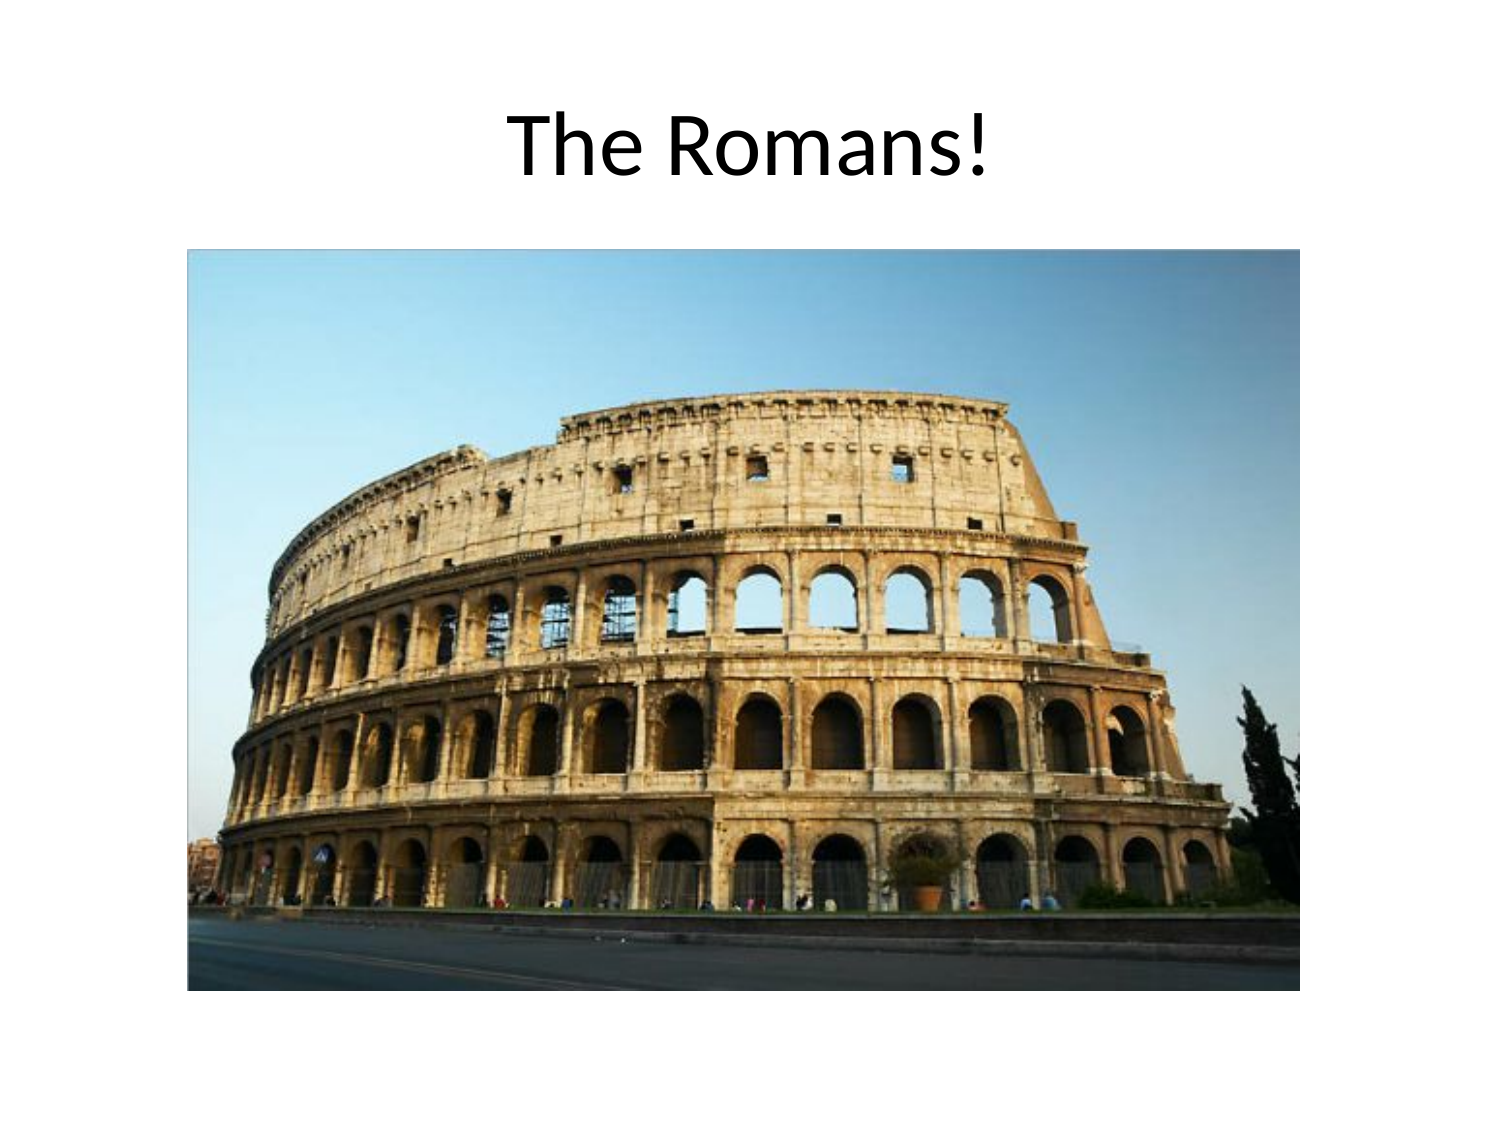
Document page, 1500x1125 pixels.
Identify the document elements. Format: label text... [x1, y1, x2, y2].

picture [187, 249, 1301, 992]
title The Romans! [75, 45, 1425, 233]
